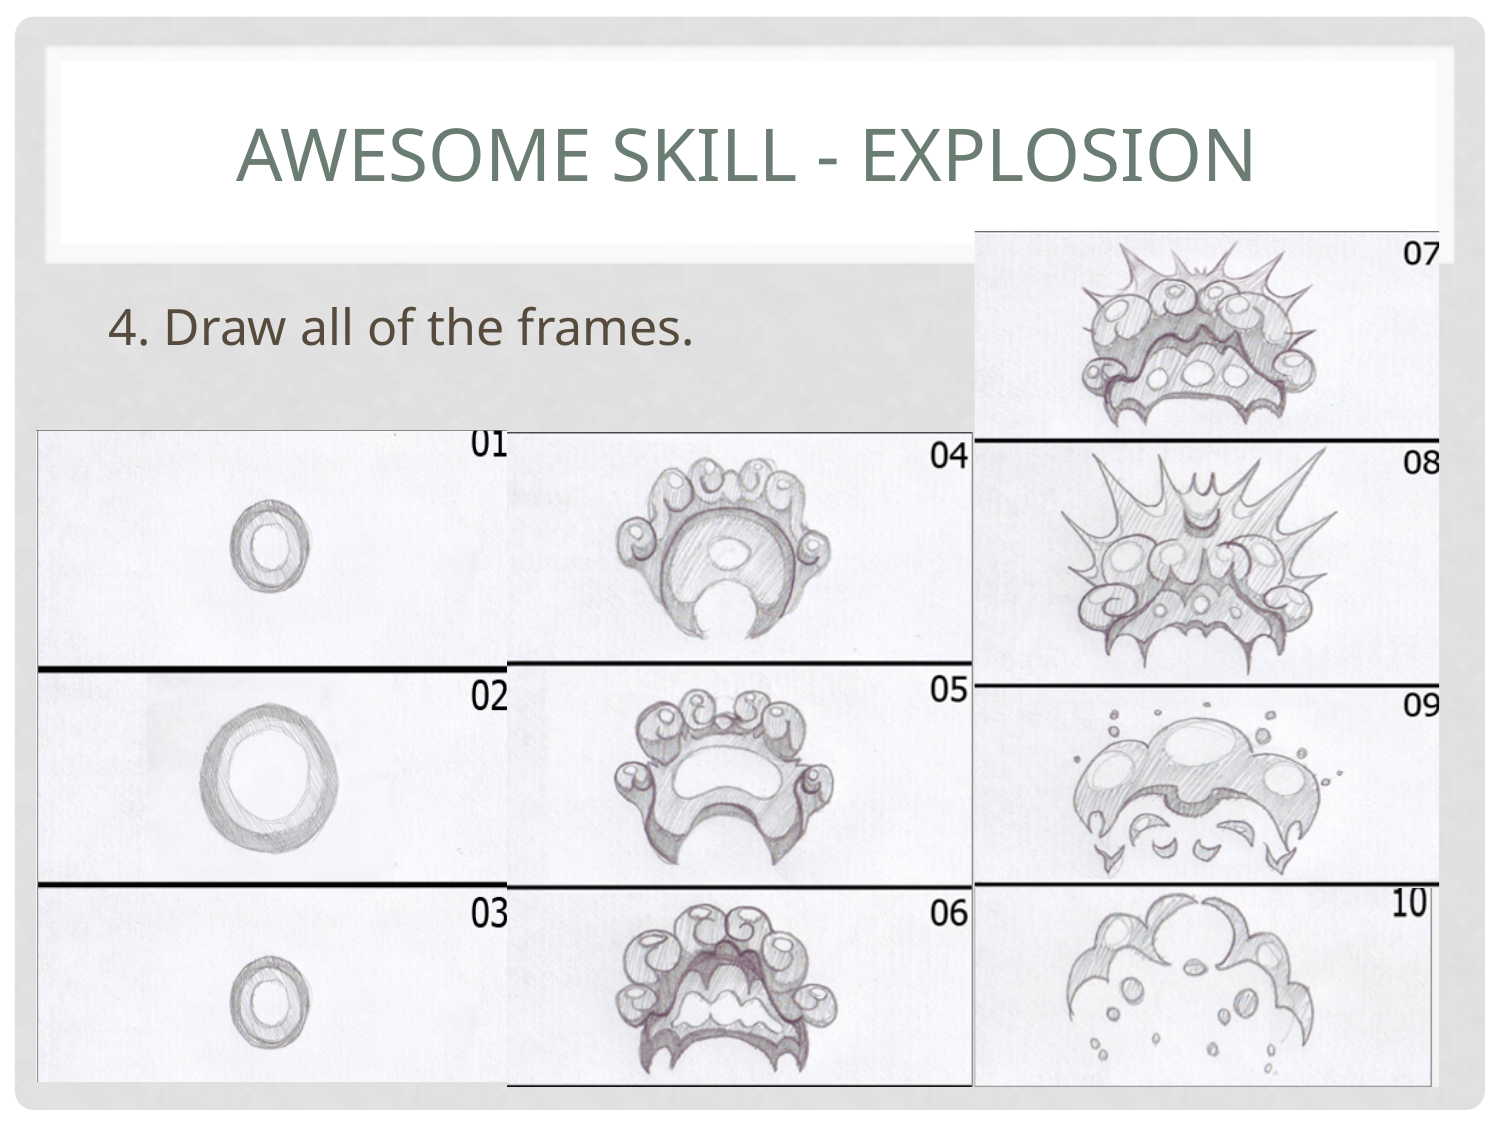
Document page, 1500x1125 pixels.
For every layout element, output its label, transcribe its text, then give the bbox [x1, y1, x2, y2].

list 4. Draw all of the frames. [75, 287, 974, 432]
title Awesome skill - explosion [69, 66, 1425, 238]
picture [35, 231, 1440, 1088]
